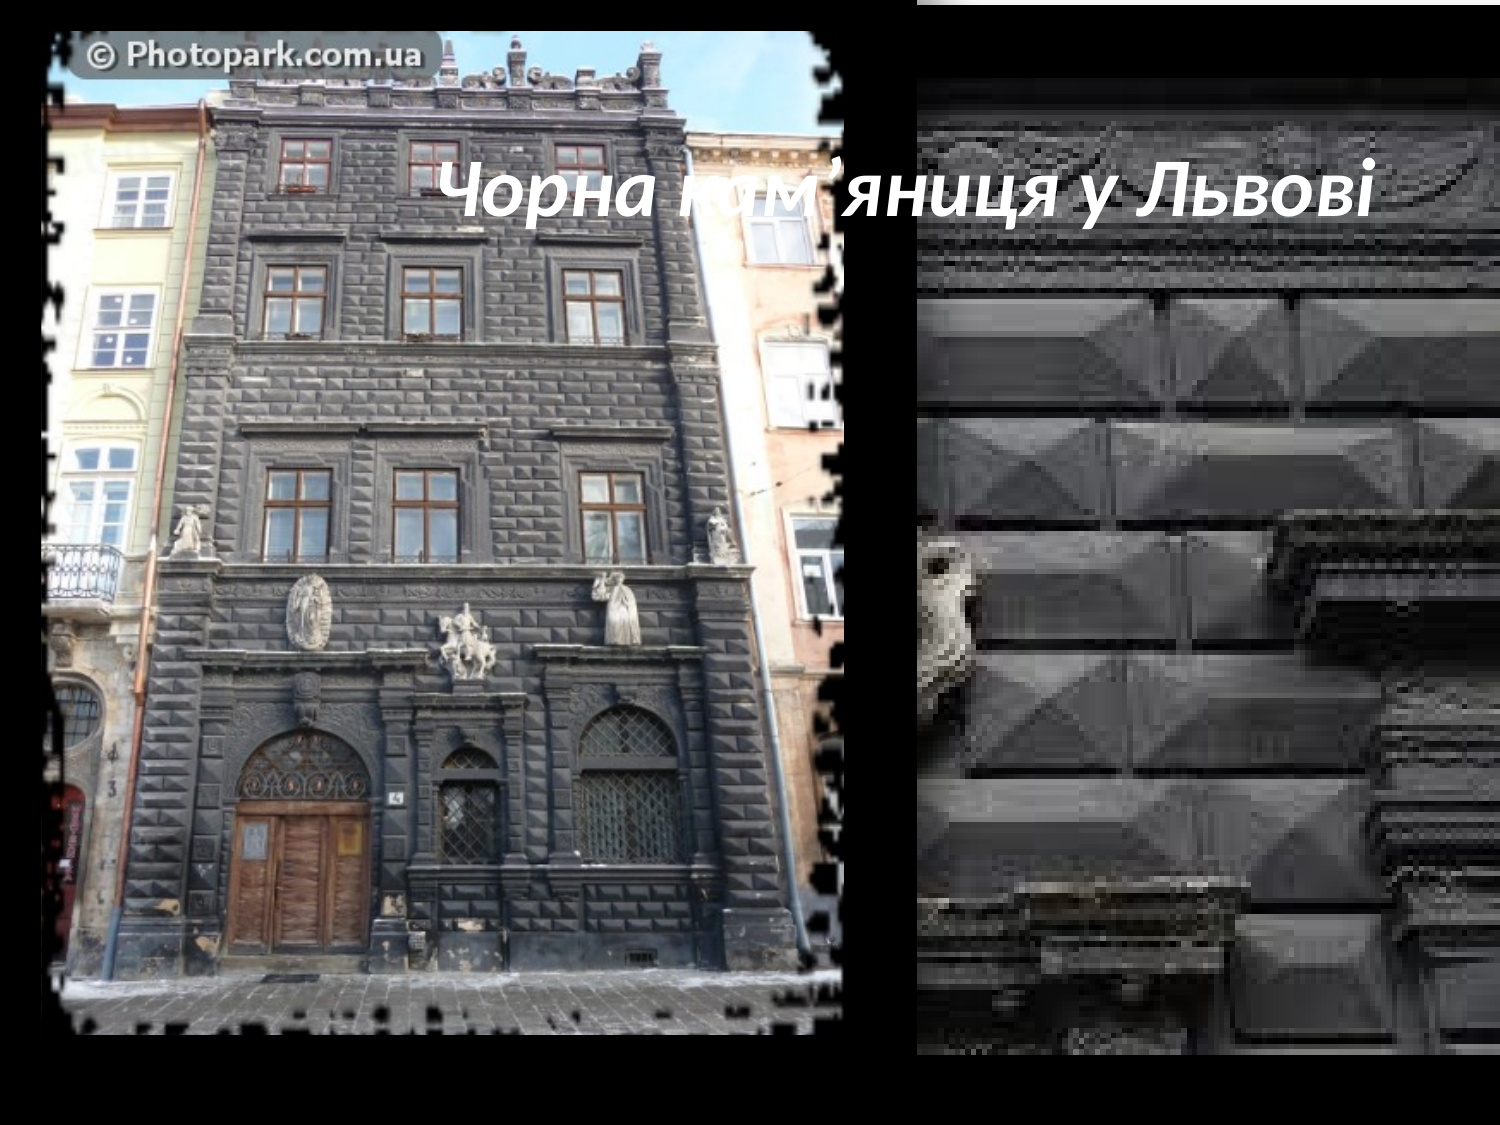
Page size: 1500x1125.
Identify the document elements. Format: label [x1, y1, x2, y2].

list [40, 30, 845, 1036]
picture [0, 77, 1500, 1055]
